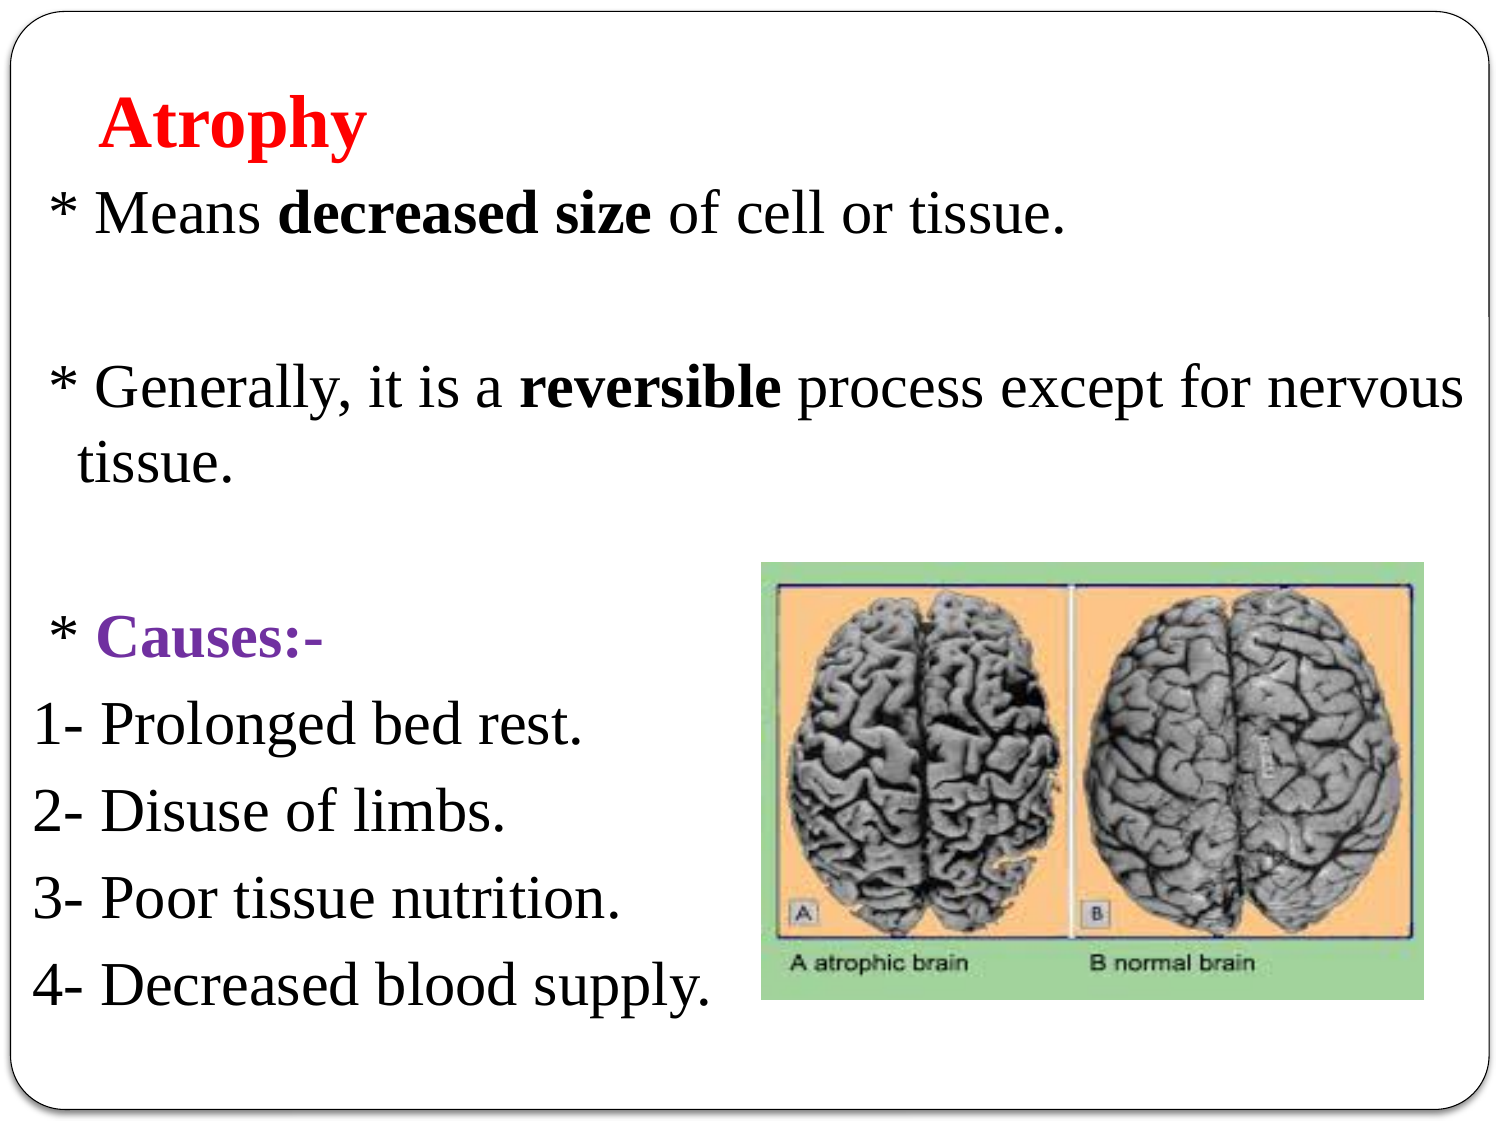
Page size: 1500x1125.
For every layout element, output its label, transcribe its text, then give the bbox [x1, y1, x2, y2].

list * Means decreased size of cell or tissue. * Generally, it is a reversible process except for nervous tissue. * Causes:- 1- Prolonged bed rest. 2- Disuse of limbs. 3- Poor tissue nutrition. 4- Decreased blood supply. [17, 164, 1500, 1125]
title Atrophy [64, 0, 1415, 164]
picture [761, 562, 1424, 1000]
